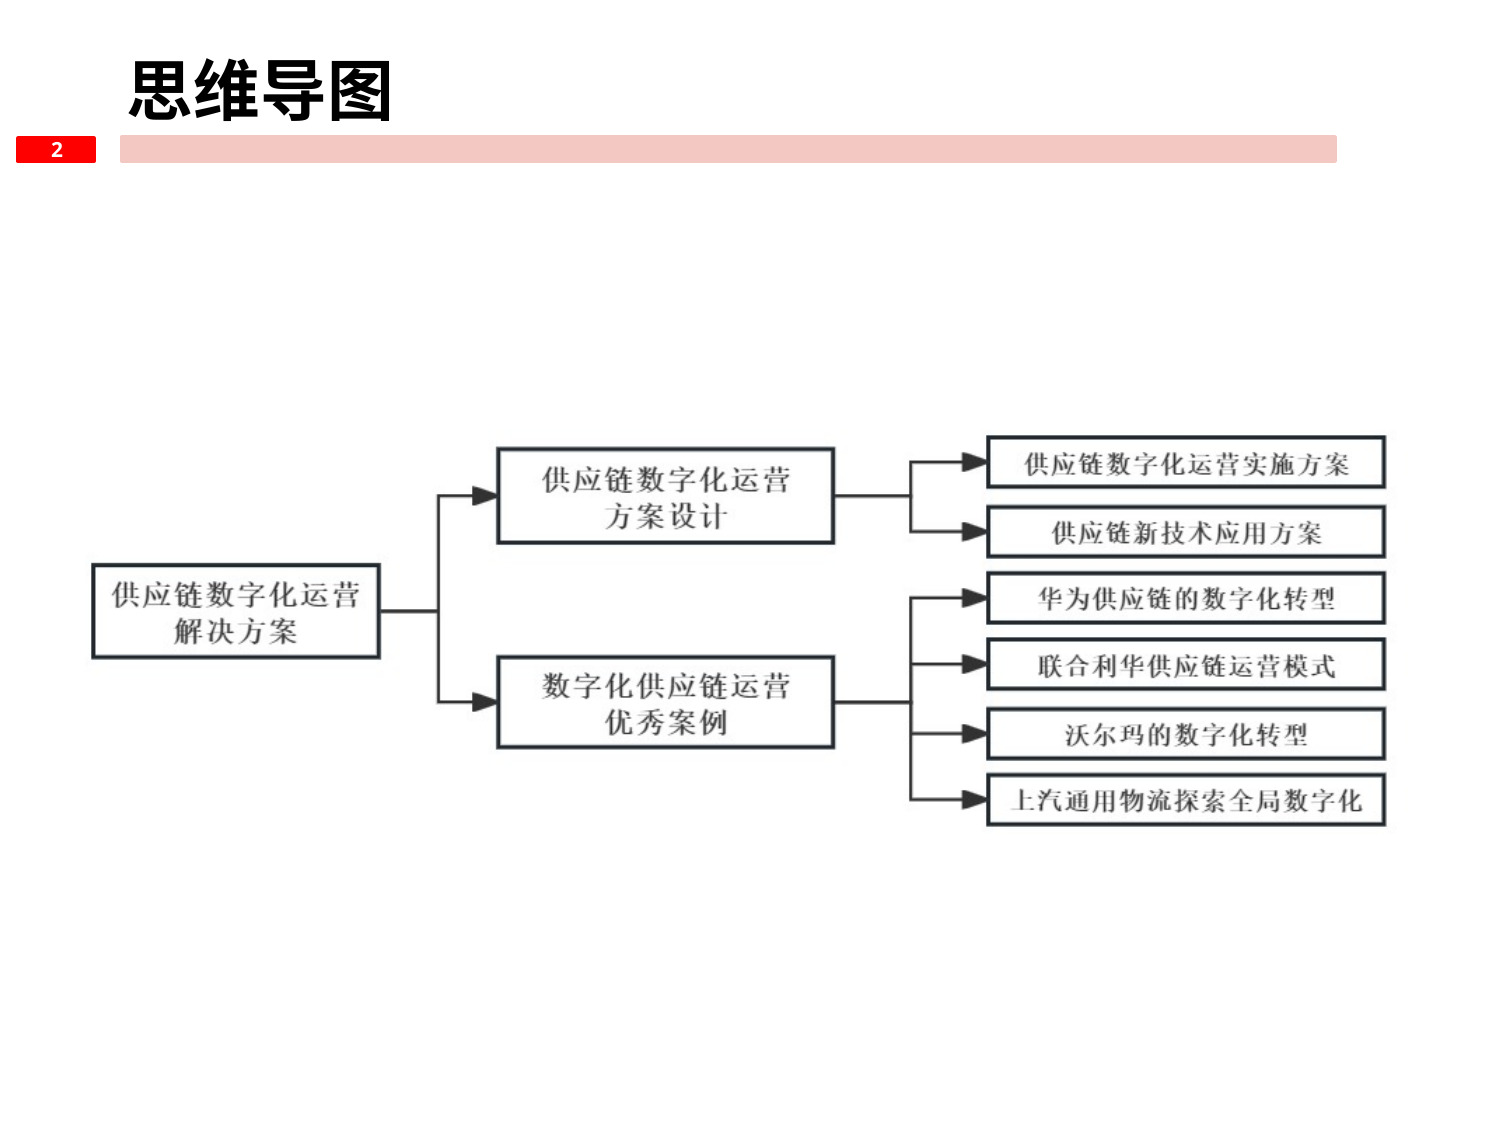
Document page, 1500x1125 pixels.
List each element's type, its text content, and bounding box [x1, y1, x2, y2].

text_box 思维导图 [80, 41, 409, 137]
text_box 2 [17, 129, 97, 189]
picture [41, 385, 1436, 876]
